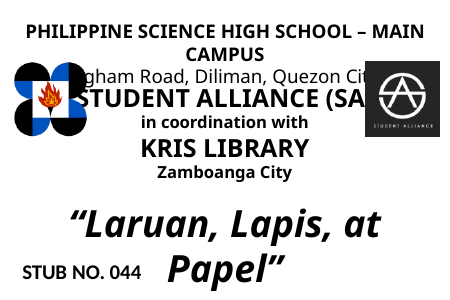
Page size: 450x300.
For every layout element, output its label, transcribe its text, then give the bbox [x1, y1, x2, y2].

text_box PHILIPPINE SCIENCE HIGH SCHOOL – MAIN CAMPUS Agham Road, Diliman, Quezon City [0, 12, 450, 74]
text_box STUDENT ALLIANCE (SA) in coordination with KRIS LIBRARY Zamboanga City [0, 74, 450, 190]
text_box “Laruan, Lapis, at Papel” [0, 192, 450, 298]
picture [12, 60, 88, 137]
picture [364, 60, 441, 137]
text_box STUB NO. 044 [7, 251, 213, 292]
